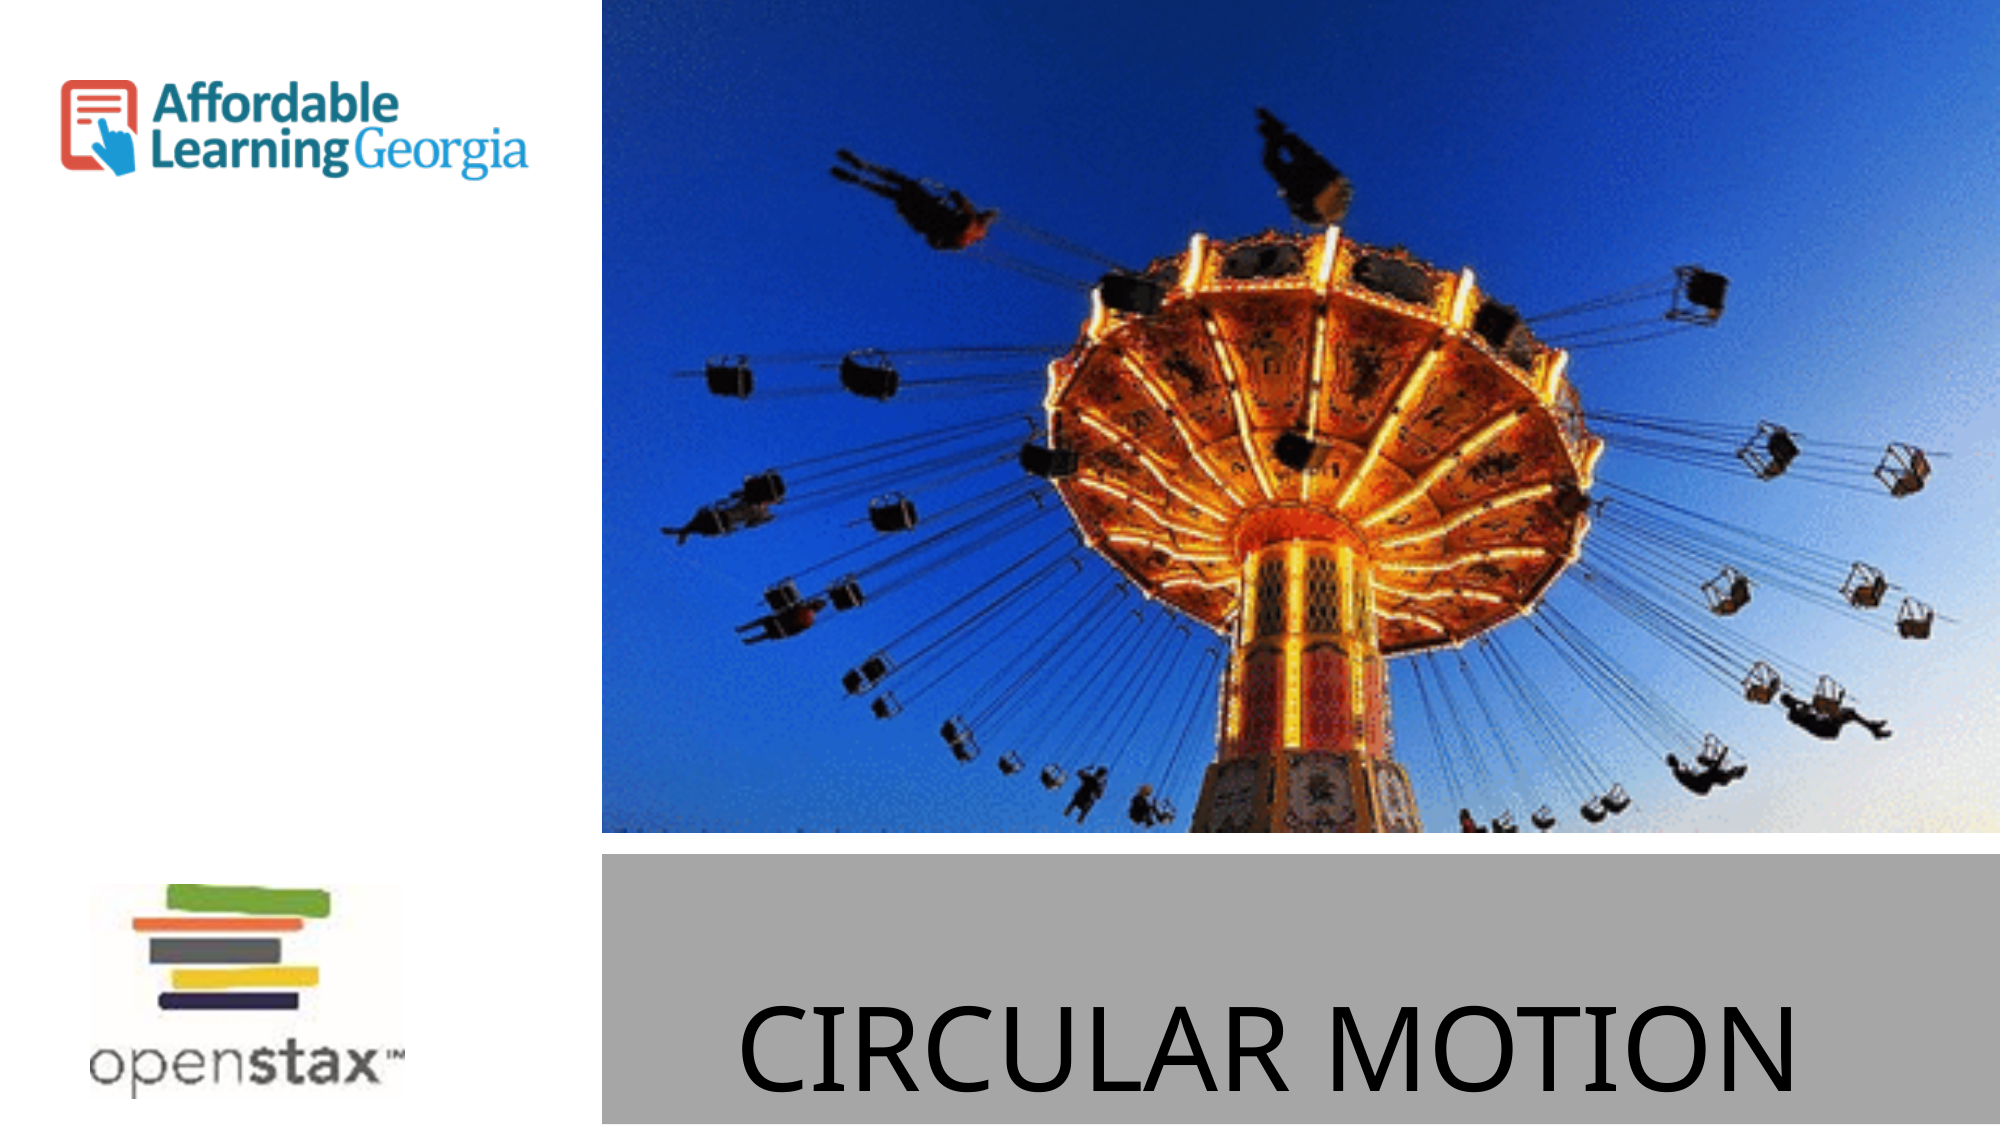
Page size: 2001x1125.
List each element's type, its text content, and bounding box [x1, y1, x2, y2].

picture [90, 884, 405, 1099]
picture [59, 80, 534, 182]
picture [601, 0, 2000, 833]
title CIRCULAR MOTION [602, 854, 2000, 1125]
